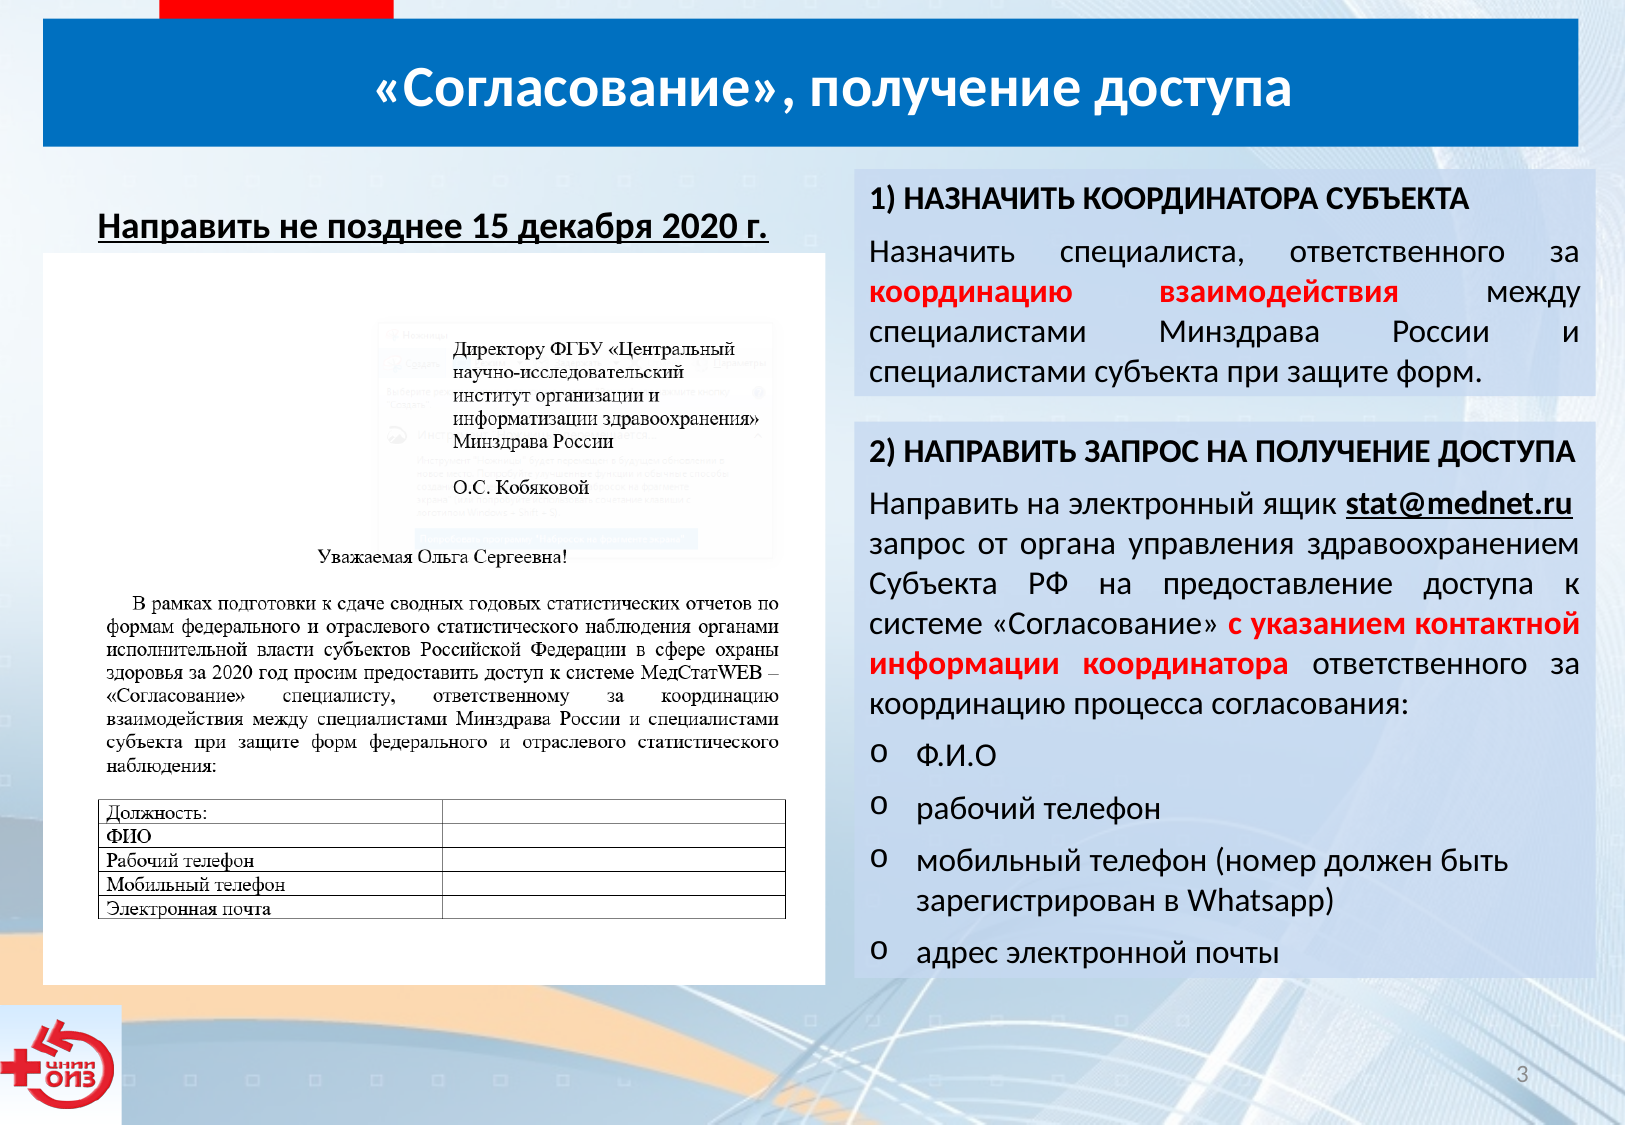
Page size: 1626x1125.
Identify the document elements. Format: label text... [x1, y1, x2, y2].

text_box «Согласование», получение доступа [41, 16, 1580, 149]
slide_number 3 [1164, 1042, 1544, 1103]
picture [0, 1005, 122, 1125]
text_box Направить не позднее 15 декабря 2020 г. [82, 193, 896, 253]
text_box 1) Назначить координатора субъекта Назначить специалиста, ответственного за координацию взаимодействия между специалистами Минздрава России и специалистами субъекта при защите форм. [854, 169, 1596, 397]
text_box 2) Направить запрос на получение доступа Направить на электронный ящик stat@mednet.ru запрос от органа управления здравоохранением Субъекта РФ на предоставление доступа к системе «Согласование» с указанием контактной информации координатора ответственного за координацию процесса согласования: Ф.И.О рабочий телефон мобильный телефон (номер должен быть зарегистрирован в Whatsapp) адрес электронной почты [854, 421, 1596, 978]
picture [42, 253, 826, 985]
text_box [157, 0, 396, 16]
